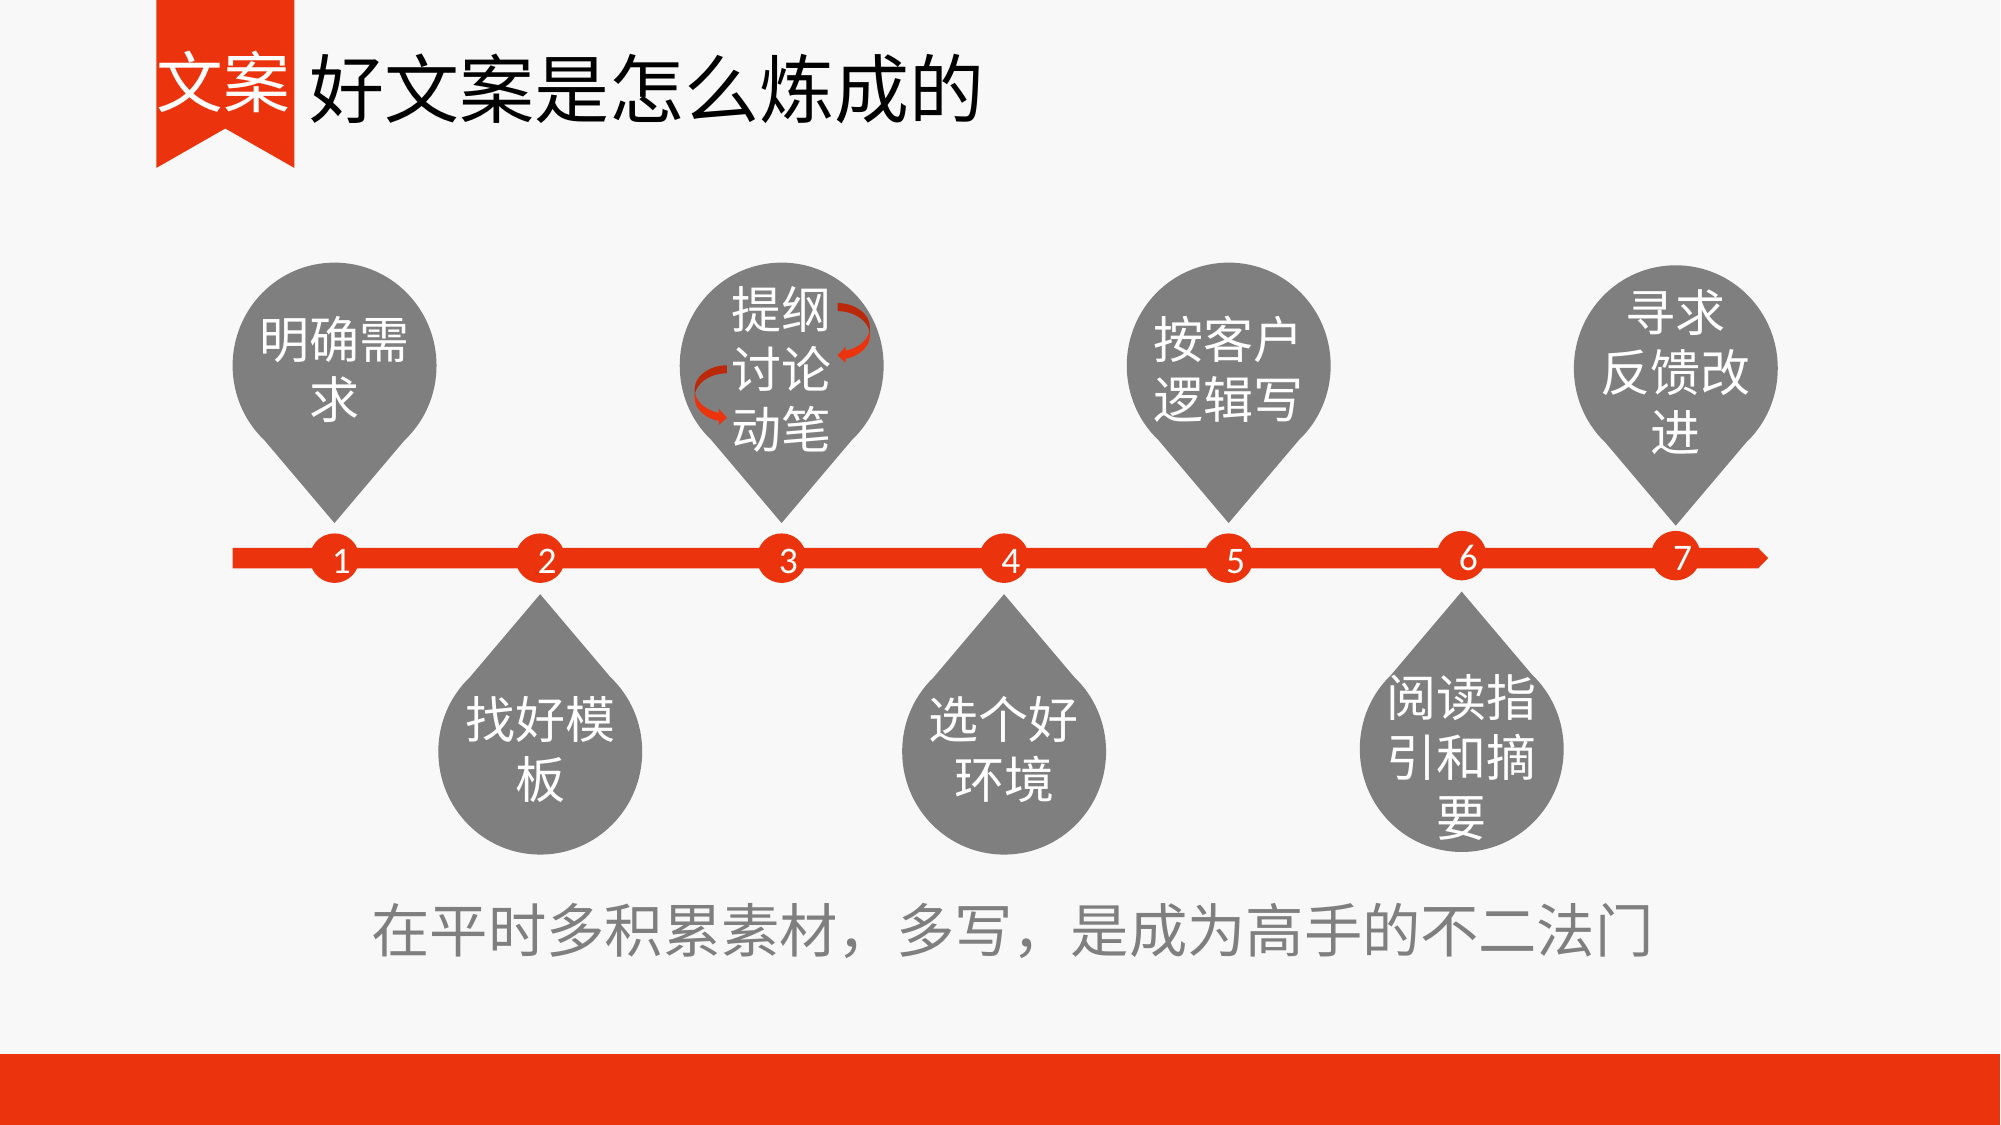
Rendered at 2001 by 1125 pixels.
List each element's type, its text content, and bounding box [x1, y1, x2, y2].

text_box 3 [755, 532, 808, 584]
text_box 2 [514, 532, 566, 584]
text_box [1075, 262, 1382, 524]
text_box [143, 0, 322, 168]
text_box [851, 594, 1157, 855]
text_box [628, 262, 935, 524]
title 好文案是怎么炼成的 [294, 0, 1065, 200]
text_box 5 [1202, 532, 1255, 584]
text_box 在平时多积累素材，多写，是成为高手的不二法门 [357, 886, 1669, 972]
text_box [181, 262, 488, 524]
text_box [1698, 546, 1770, 570]
text_box 1 [308, 532, 361, 584]
text_box [0, 1053, 2000, 1125]
text_box 4 [978, 532, 1030, 584]
text_box 6 [1435, 529, 1488, 582]
text_box [1028, 546, 1205, 570]
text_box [1522, 265, 1829, 526]
text_box [1252, 546, 1439, 570]
text_box [358, 546, 517, 570]
text_box [231, 546, 311, 570]
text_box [1308, 591, 1615, 853]
text_box [564, 546, 758, 570]
text_box [805, 546, 980, 570]
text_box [387, 594, 694, 855]
picture [0, 0, 2001, 1125]
text_box [1484, 546, 1653, 570]
text_box 7 [1650, 529, 1702, 582]
